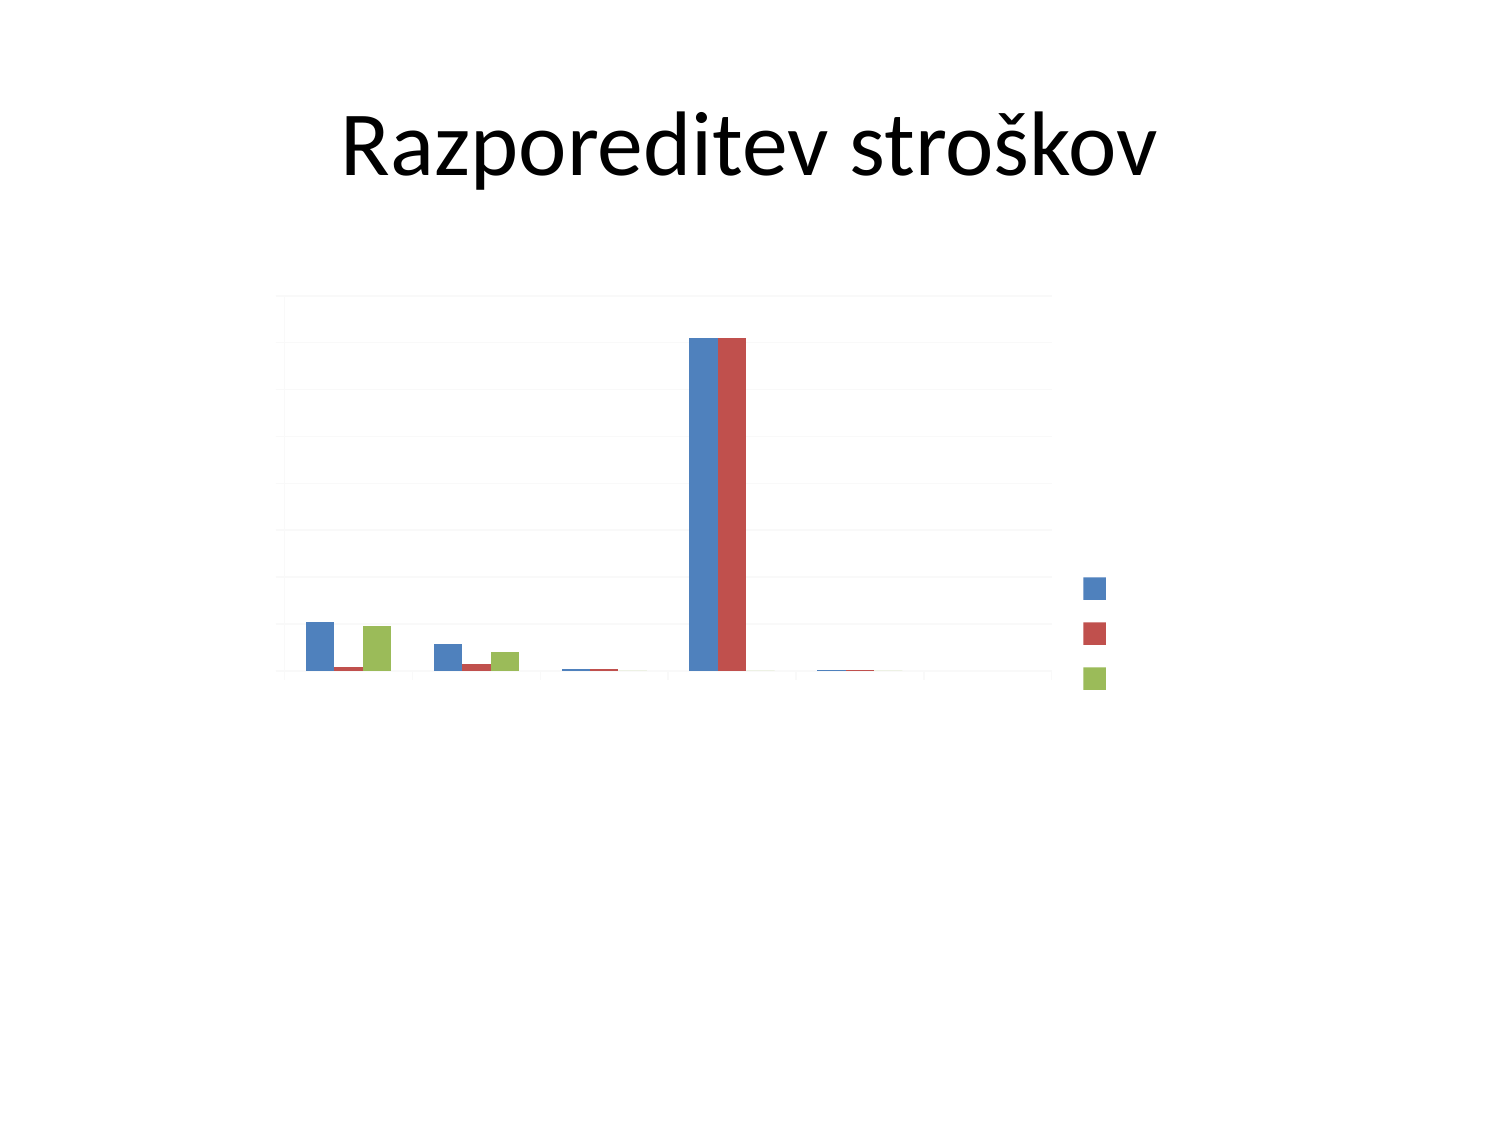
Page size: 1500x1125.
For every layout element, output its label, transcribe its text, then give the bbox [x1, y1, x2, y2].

title Razporeditev stroškov [75, 45, 1425, 233]
chart [74, 262, 1426, 1006]
